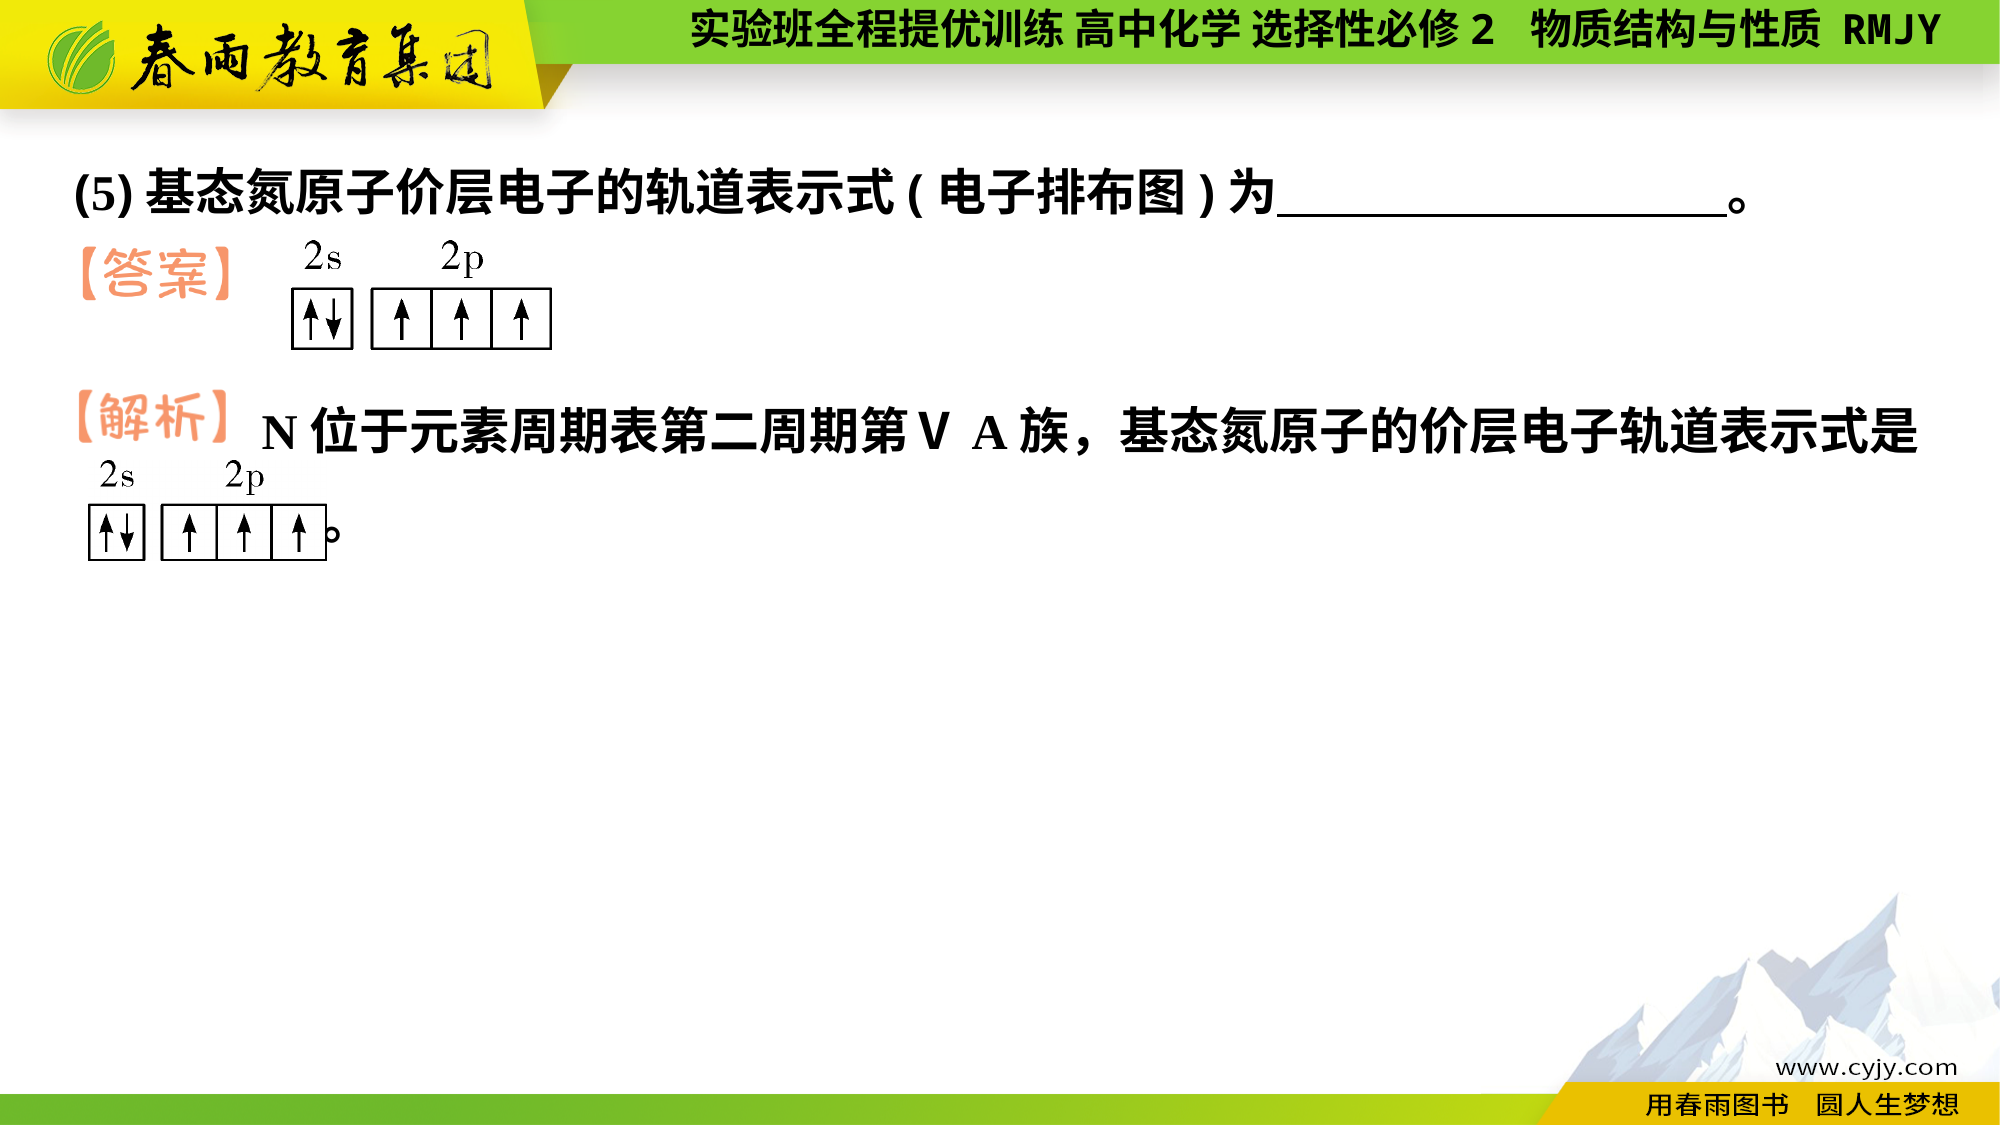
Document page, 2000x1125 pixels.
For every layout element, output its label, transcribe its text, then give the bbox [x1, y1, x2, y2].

text_box N位于元素周期表第二周期第ⅤA族，基态氮原子的价层电子轨道表示式是 。 [59, 361, 1944, 557]
picture [0, 0, 2000, 1125]
list (5)基态氮原子价层电子的轨道表示式(电子排布图)为 。 [59, 122, 1944, 217]
